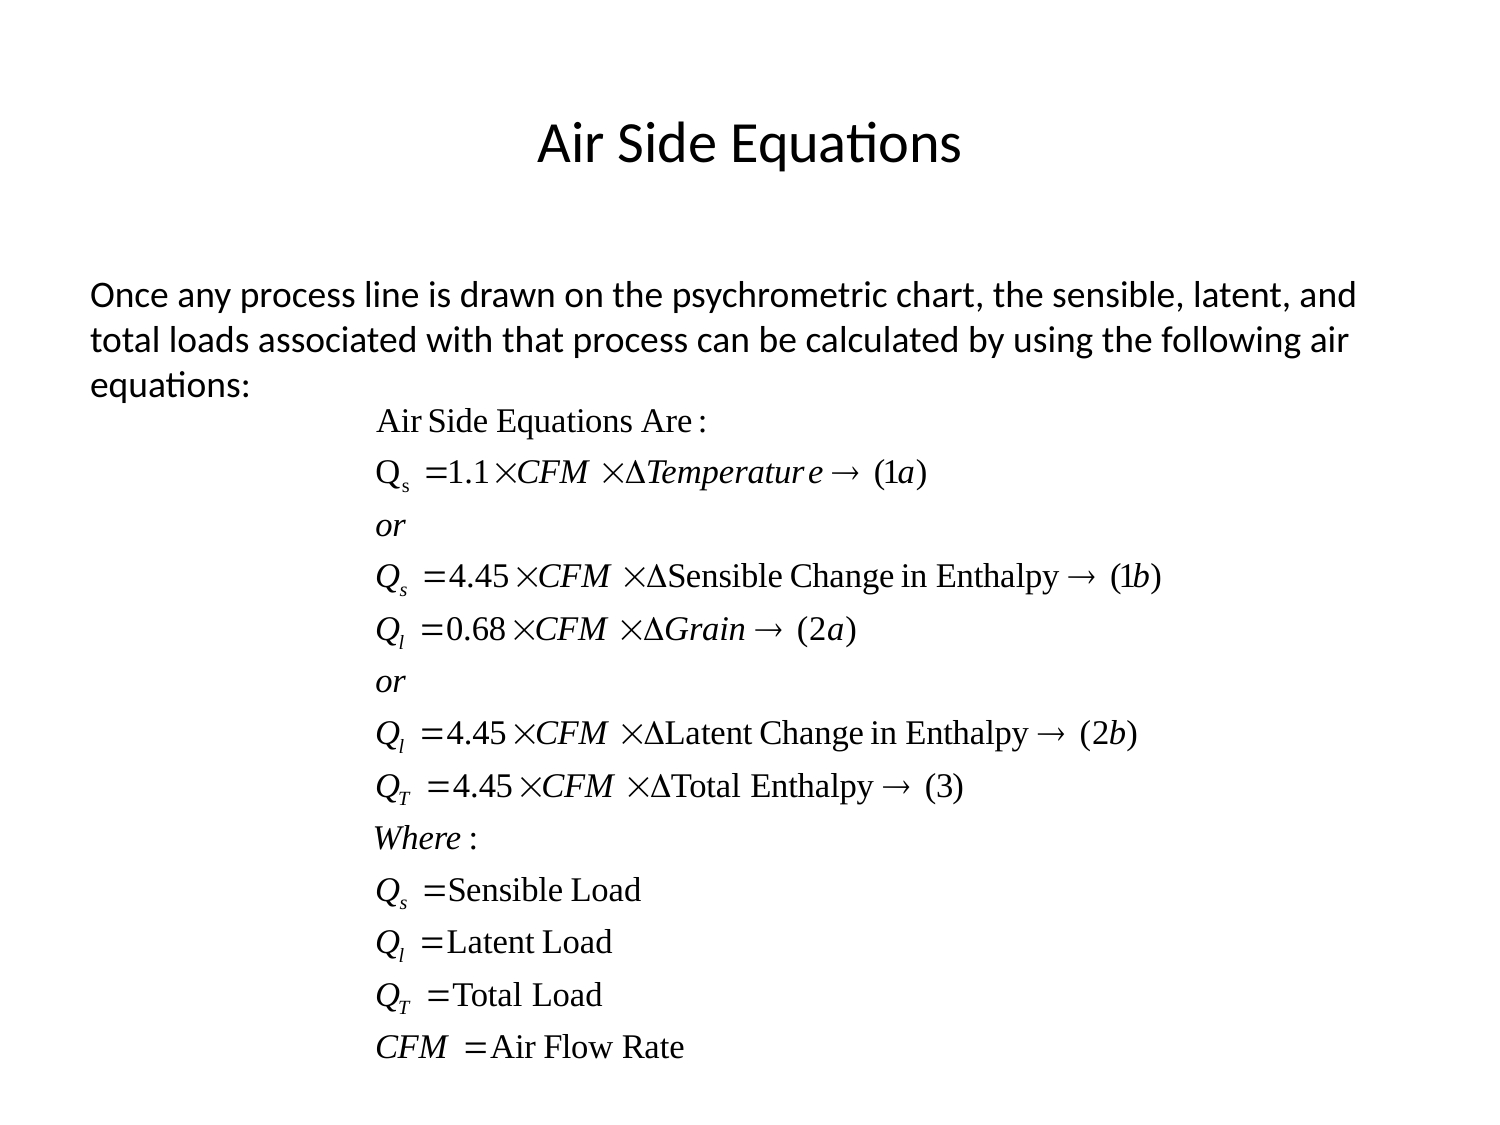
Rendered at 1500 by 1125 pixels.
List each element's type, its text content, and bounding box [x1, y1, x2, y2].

title Air Side Equations [75, 45, 1425, 233]
list Once any process line is drawn on the psychrometric chart, the sensible, latent, and total loads associated with that process can be calculated by using the following air equations: [75, 262, 1425, 1005]
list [370, 399, 1167, 1067]
